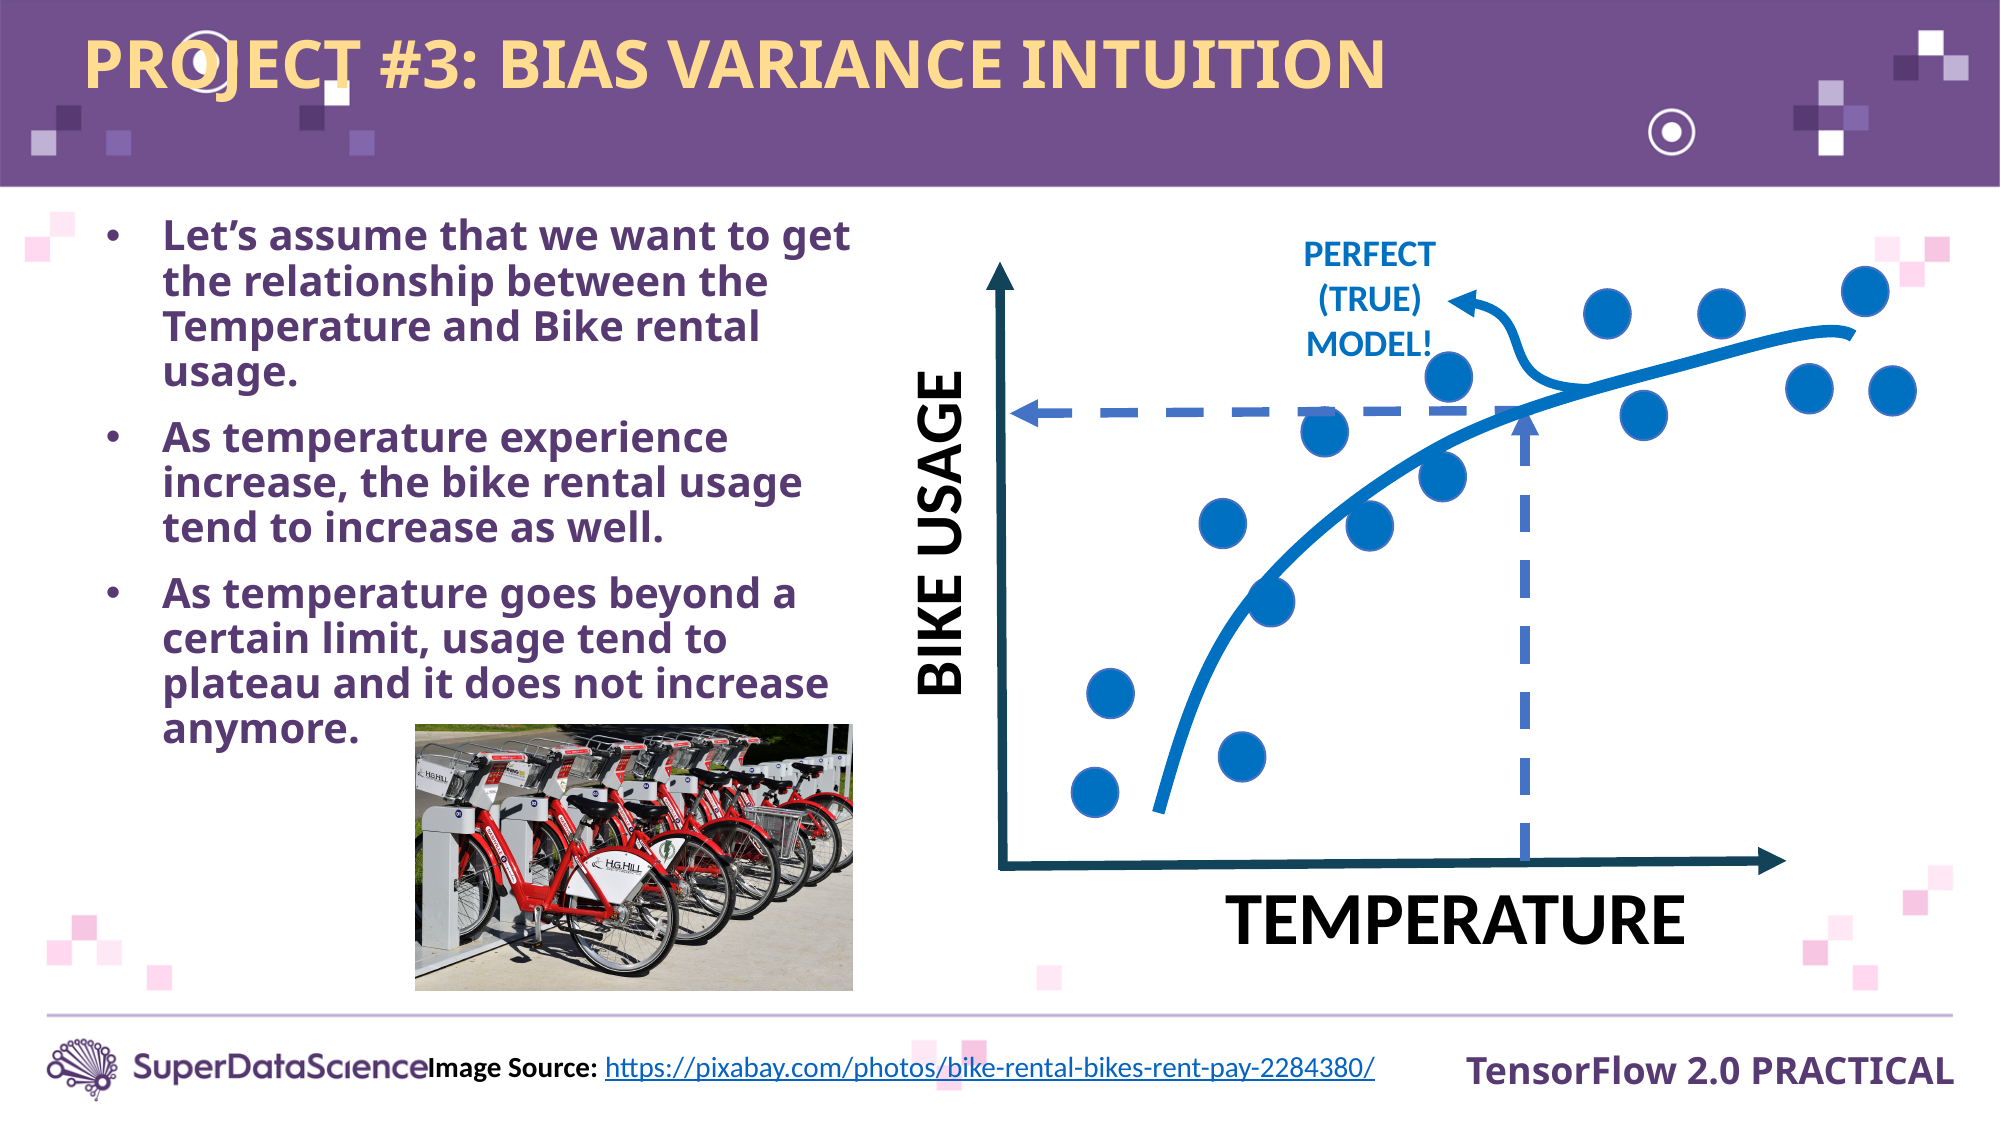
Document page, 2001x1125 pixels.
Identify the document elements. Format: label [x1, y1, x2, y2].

text_box [1003, 860, 1787, 867]
text_box [1009, 410, 1533, 414]
text_box [999, 261, 1003, 870]
picture [0, 0, 2000, 1125]
text_box [1447, 301, 1594, 389]
